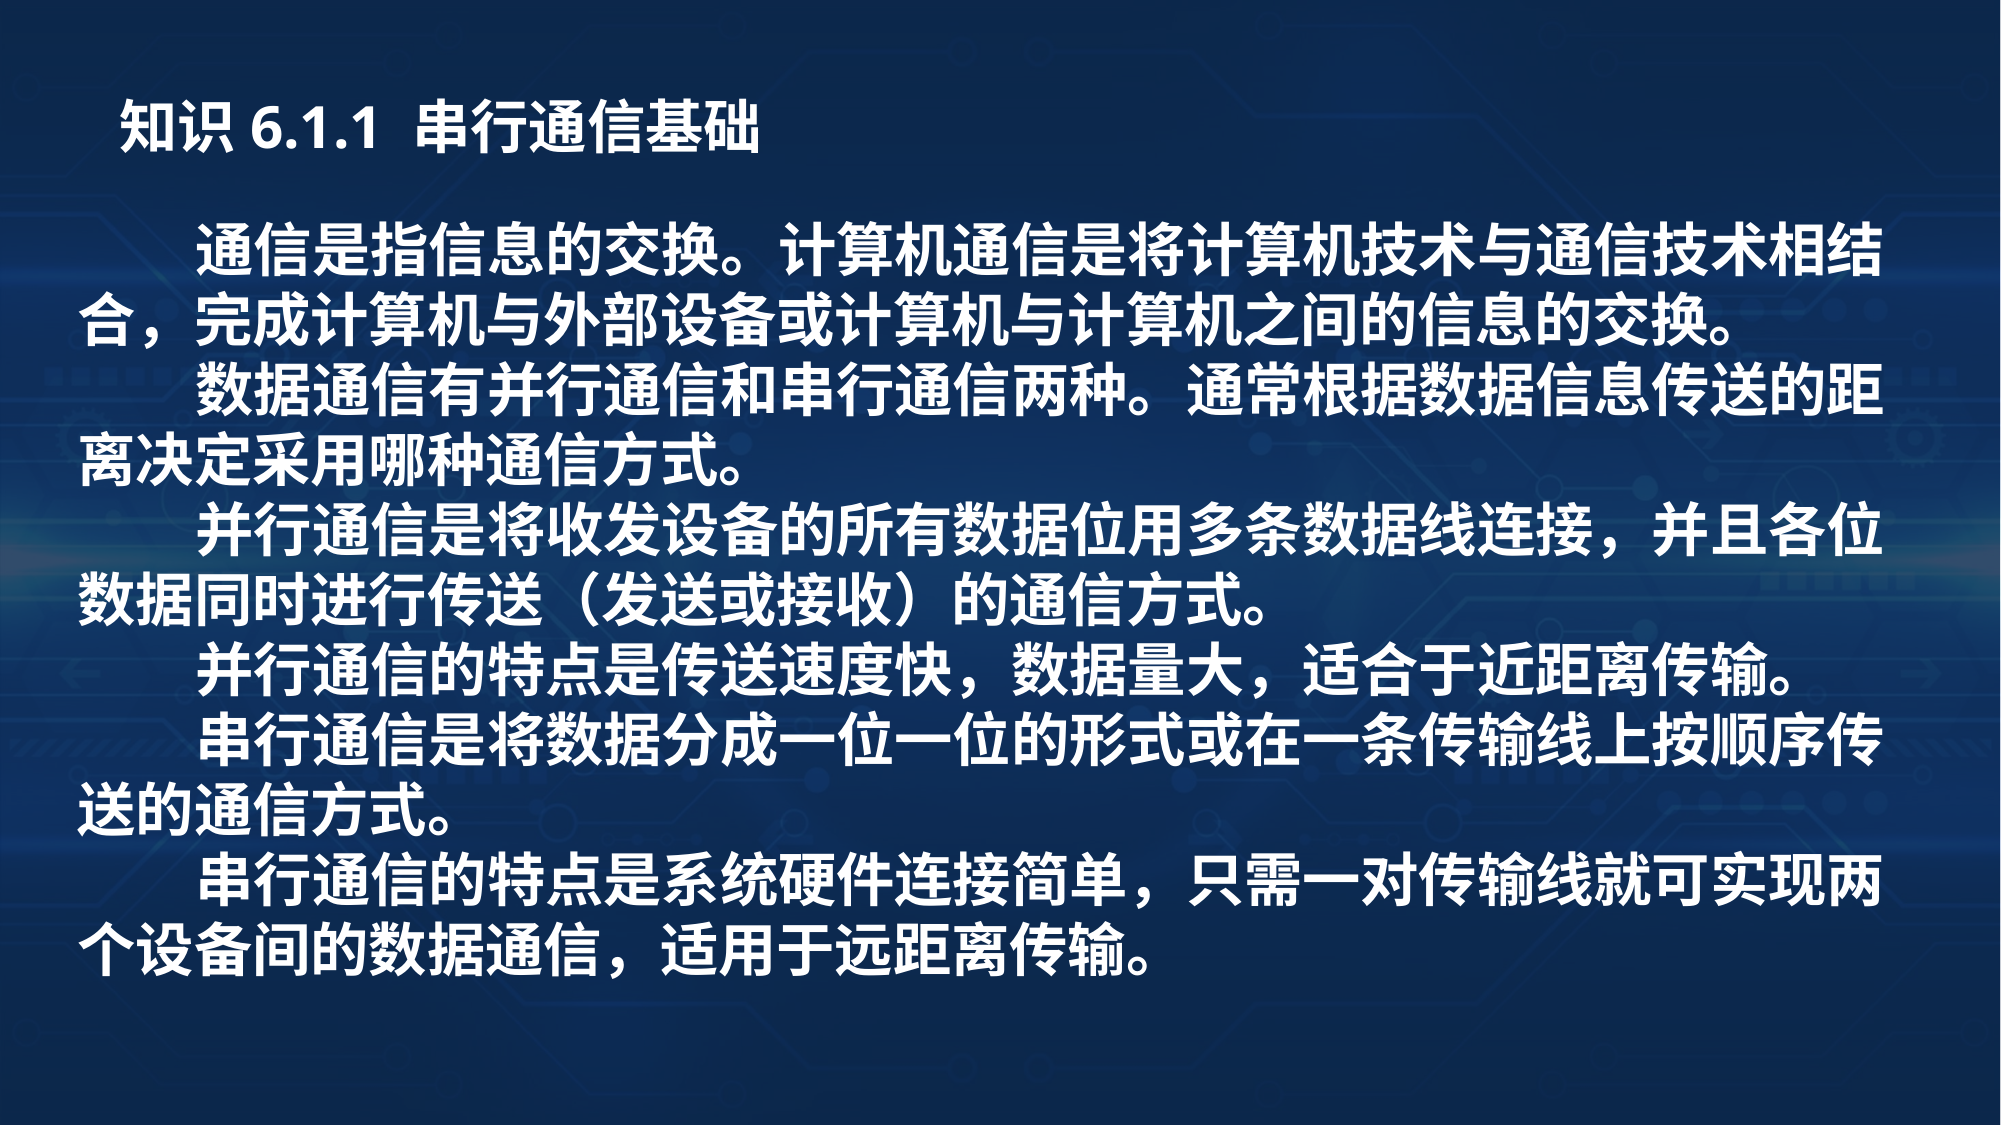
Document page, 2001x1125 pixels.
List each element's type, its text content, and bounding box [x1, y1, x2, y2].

text_box 通信是指信息的交换。计算机通信是将计算机技术与通信技术相结合，完成计算机与外部设备或计算机与计算机之间的信息的交换。 数据通信有并行通信和串行通信两种。通常根据数据信息传送的距离决定采用哪种通信方式。 并行通信是将收发设备的所有数据位用多条数据线连接，并且各位数据同时进行传送（发送或接收）的通信方式。 并行通信的特点是传送速度快，数据量大，适合于近距离传输。 串行通信是将数据分成一位一位的形式或在一条传输线上按顺序传送的通信方式。 串行通信的特点是系统硬件连接简单，只需一对传输线就可实现两个设备间的数据通信，适用于远距离传输。 [63, 205, 1901, 991]
text_box 知识6.1.1 串行通信基础 [104, 83, 939, 168]
